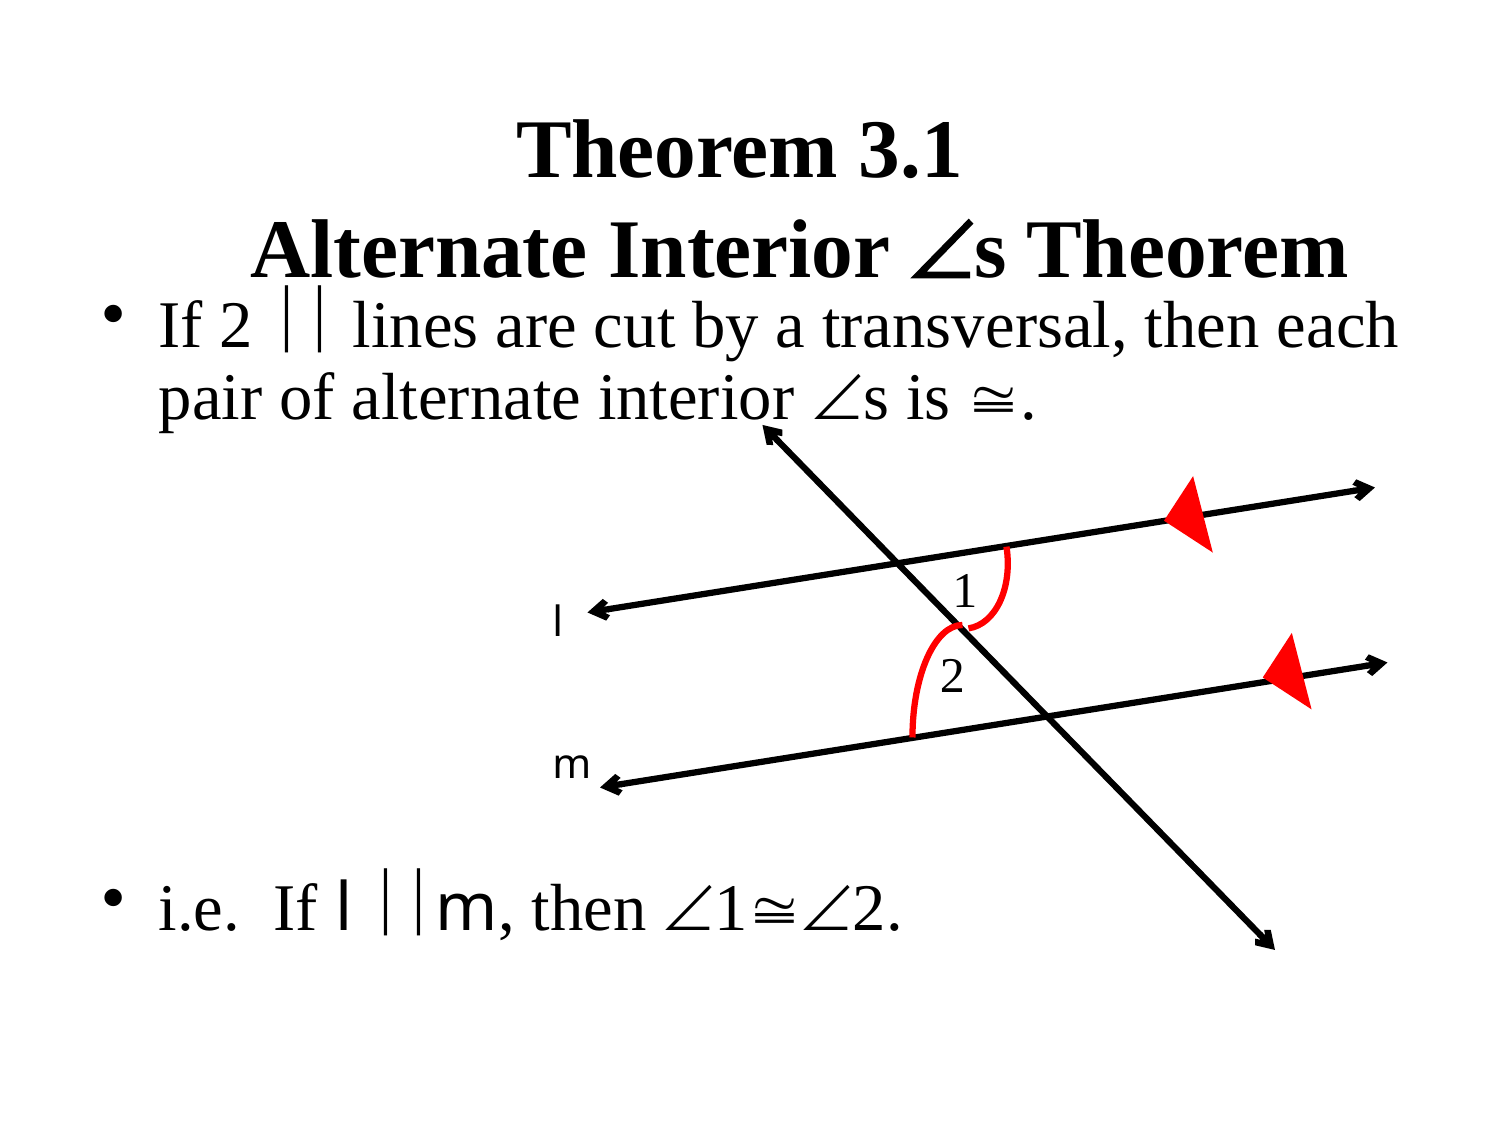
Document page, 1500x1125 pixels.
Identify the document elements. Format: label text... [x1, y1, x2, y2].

list If 2  lines are cut by a transversal, then each pair of alternate interior s is . i.e. If l m, then 12. [87, 282, 1426, 963]
text_box [1040, 710, 1276, 950]
text_box [912, 624, 963, 738]
text_box [762, 424, 912, 579]
text_box [1267, 640, 1307, 703]
text_box [1168, 483, 1208, 546]
text_box l m [537, 587, 675, 794]
text_box [1300, 657, 1388, 677]
title Theorem 3.1 Alternate Interior s Theorem [112, 99, 1388, 282]
text_box 1 2 [912, 549, 1075, 710]
text_box [1201, 482, 1375, 516]
text_box [957, 546, 1008, 629]
